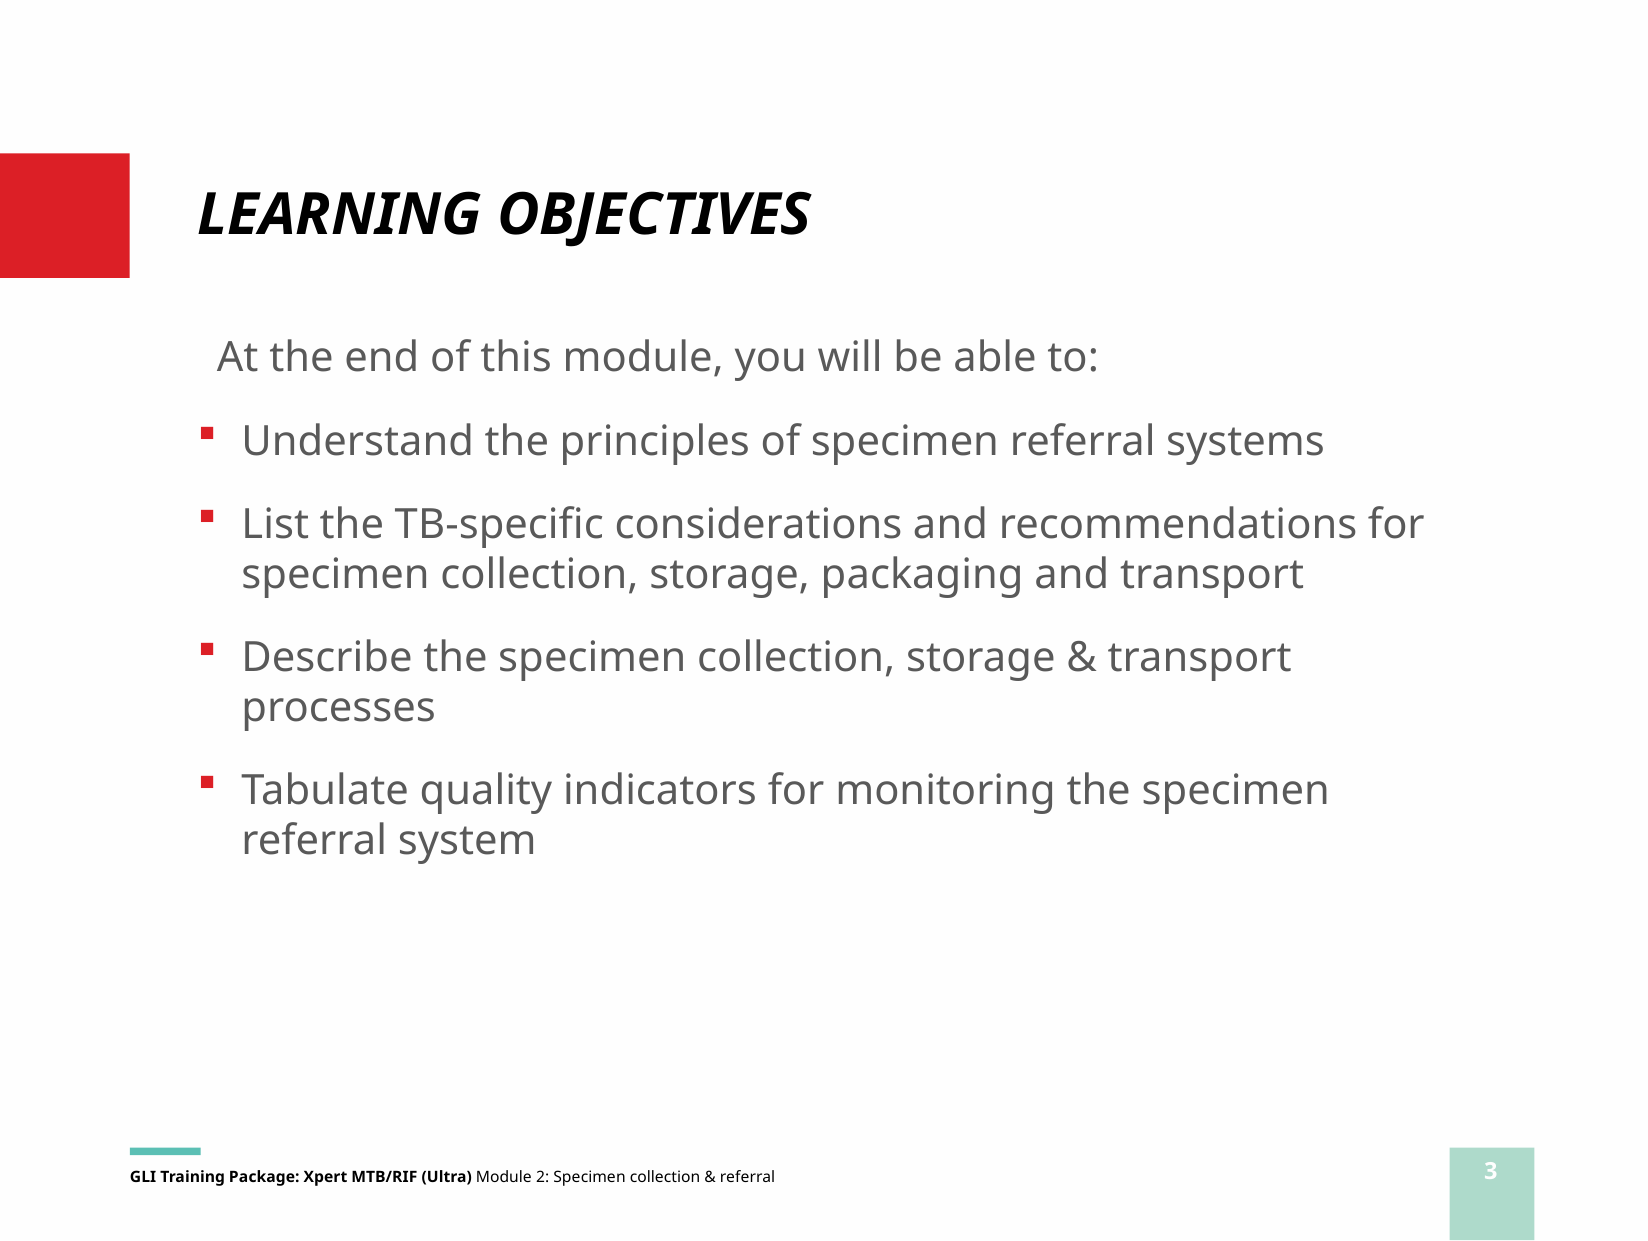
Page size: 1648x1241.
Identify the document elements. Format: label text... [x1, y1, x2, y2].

title LEARNING OBJECTIVES [197, 153, 1450, 278]
list At the end of this module, you will be able to: Understand the principles of specimen referral systems List the TB-specific considerations and recommendations for specimen collection, storage, packaging and transport Describe the specimen collection, storage & transport processes Tabulate quality indicators for monitoring the specimen referral system [197, 330, 1450, 1087]
